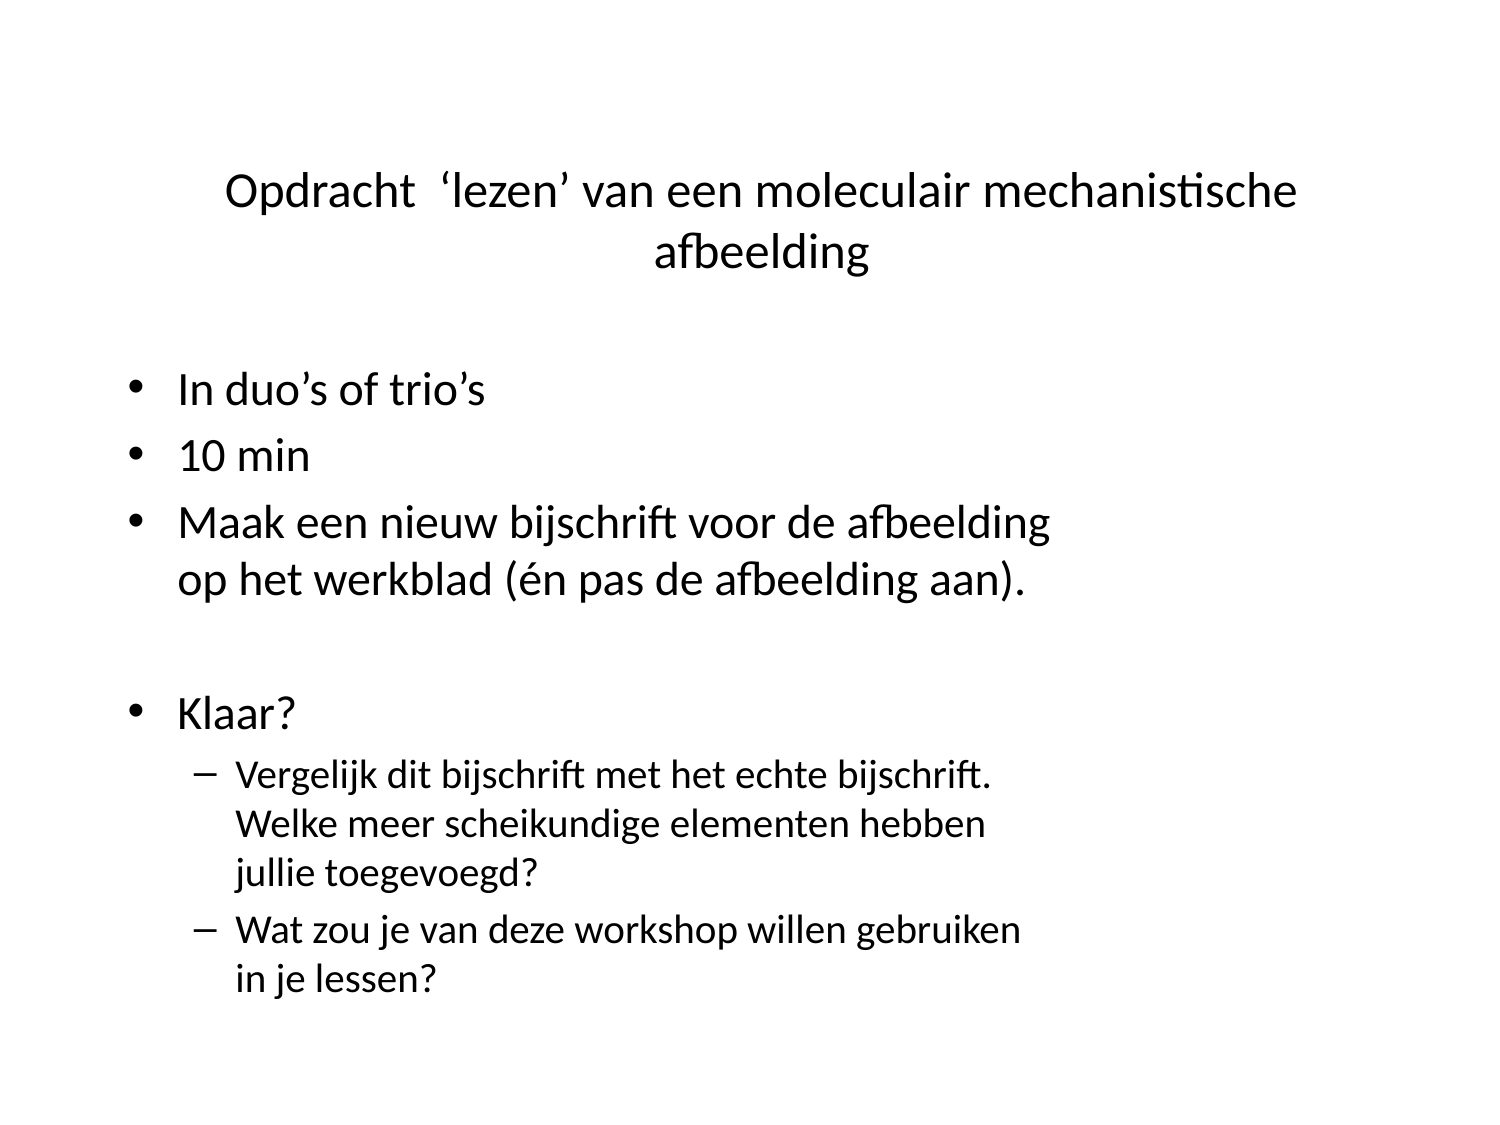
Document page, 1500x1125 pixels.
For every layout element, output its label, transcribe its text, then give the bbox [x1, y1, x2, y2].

list In duo’s of trio’s 10 min Maak een nieuw bijschrift voor de afbeelding op het werkblad (én pas de afbeelding aan). Klaar? Vergelijk dit bijschrift met het echte bijschrift. Welke meer scheikundige elementen hebben jullie toegevoegd? Wat zou je van deze workshop willen gebruiken in je lessen? [112, 349, 1069, 1035]
title Opdracht ‘lezen’ van een moleculair mechanistische afbeelding [112, 149, 1412, 287]
